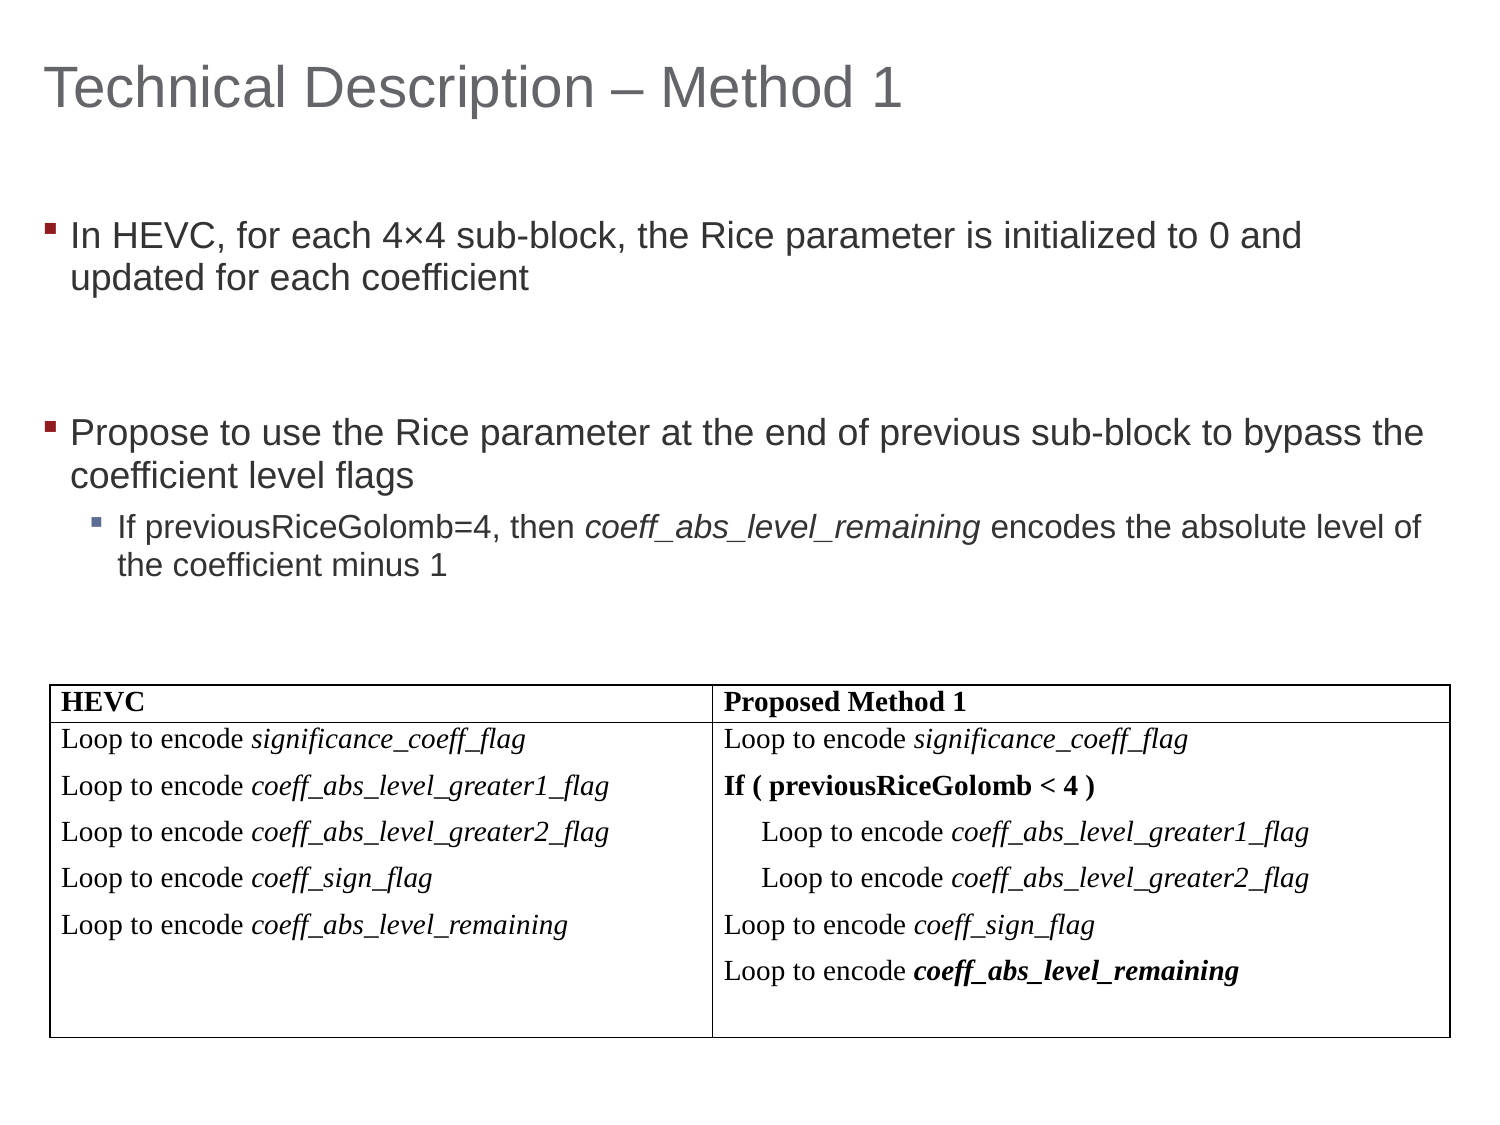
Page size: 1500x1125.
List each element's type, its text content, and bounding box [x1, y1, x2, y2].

table_cell Loop to encode significance_coeff_flag If ( previousRiceGolomb < 4 ) Loop to encode coeff_abs_level_greater1_flag Loop to encode coeff_abs_level_greater2_flag Loop to encode coeff_sign_flag Loop to encode coeff_abs_level_remaining [713, 723, 1449, 1037]
list In HEVC, for each 4×4 sub-block, the Rice parameter is initialized to 0 and updated for each coefficient Propose to use the Rice parameter at the end of previous sub-block to bypass the coefficient level flags If previousRiceGolomb=4, then coeff_abs_level_remaining encodes the absolute level of the coefficient minus 1 [26, 148, 1457, 1021]
table_cell Loop to encode significance_coeff_flag Loop to encode coeff_abs_level_greater1_flag Loop to encode coeff_abs_level_greater2_flag Loop to encode coeff_sign_flag Loop to encode coeff_abs_level_remaining [51, 723, 712, 1037]
table_header HEVC [51, 686, 712, 722]
table_header Proposed Method 1 [713, 686, 1449, 722]
title Technical Description – Method 1 [28, 44, 1462, 138]
